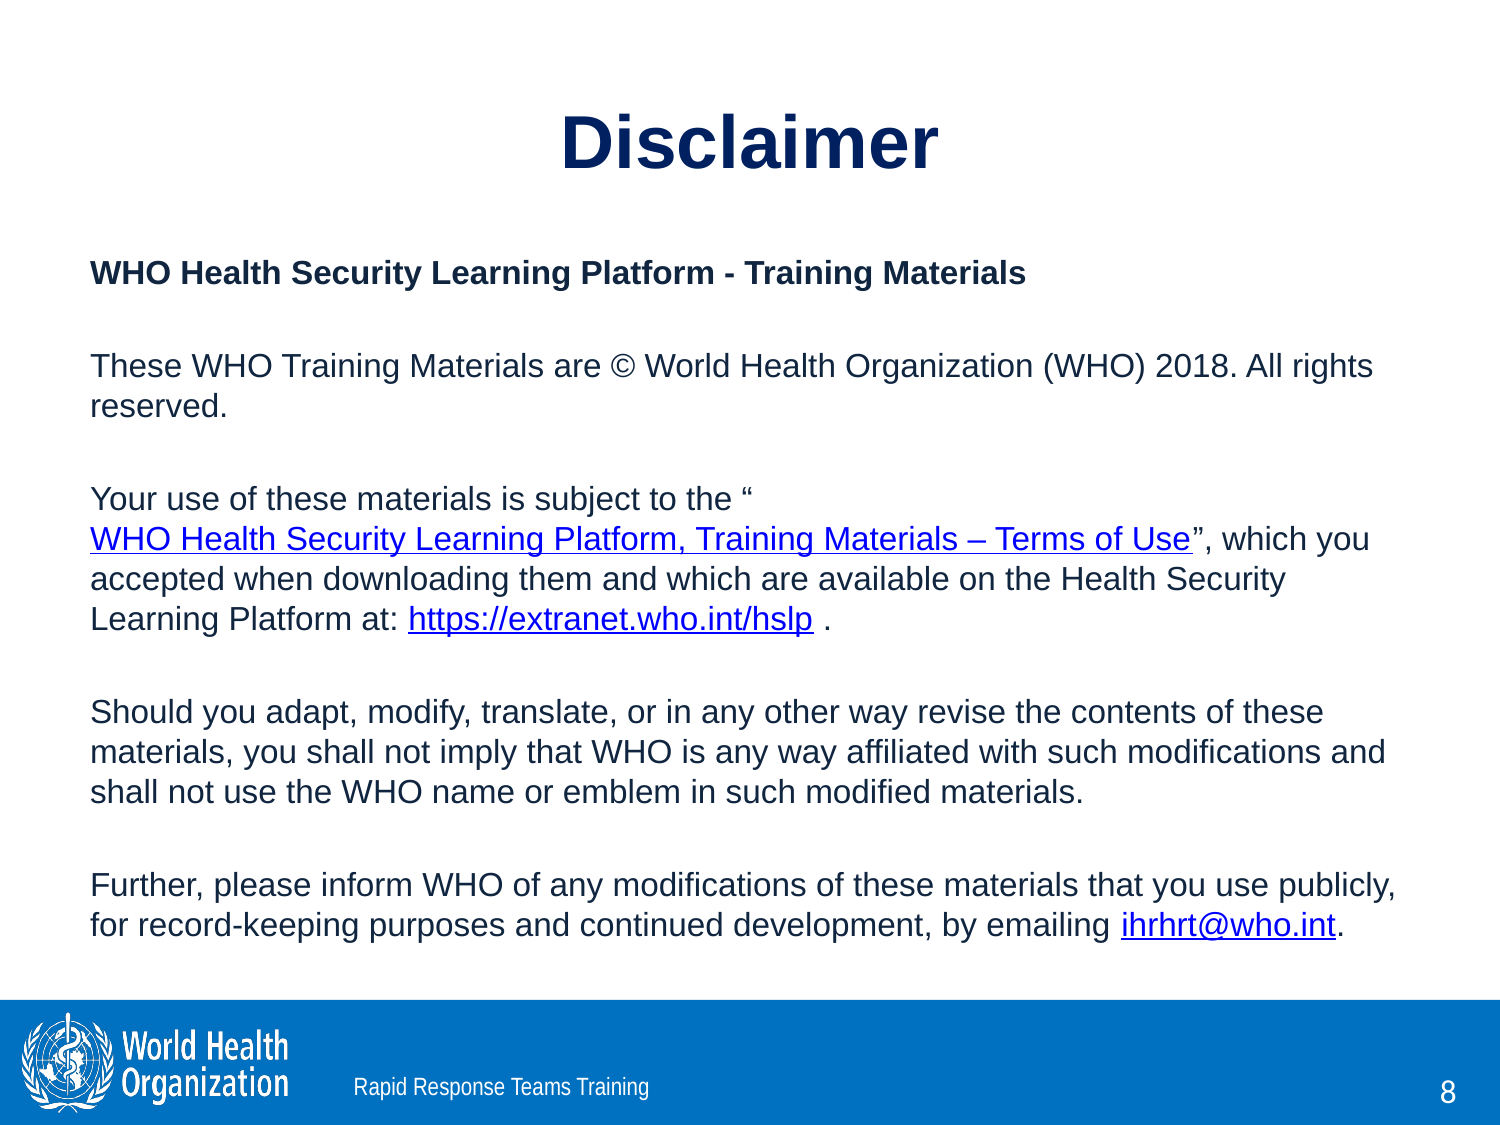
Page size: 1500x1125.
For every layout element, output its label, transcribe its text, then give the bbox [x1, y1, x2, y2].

title Disclaimer [75, 45, 1425, 233]
list WHO Health Security Learning Platform - Training Materials These WHO Training Materials are © World Health Organization (WHO) 2018. All rights reserved. Your use of these materials is subject to the “WHO Health Security Learning Platform, Training Materials – Terms of Use”, which you accepted when downloading them and which are available on the Health Security Learning Platform at: https://extranet.who.int/hslp . Should you adapt, modify, translate, or in any other way revise the contents of these materials, you shall not imply that WHO is any way affiliated with such modifications and shall not use the WHO name or emblem in such modified materials. Further, please inform WHO of any modifications of these materials that you use publicly, for record-keeping purposes and continued development, by emailing ihrhrt@who.int. [75, 243, 1425, 986]
picture [21, 1012, 288, 1113]
